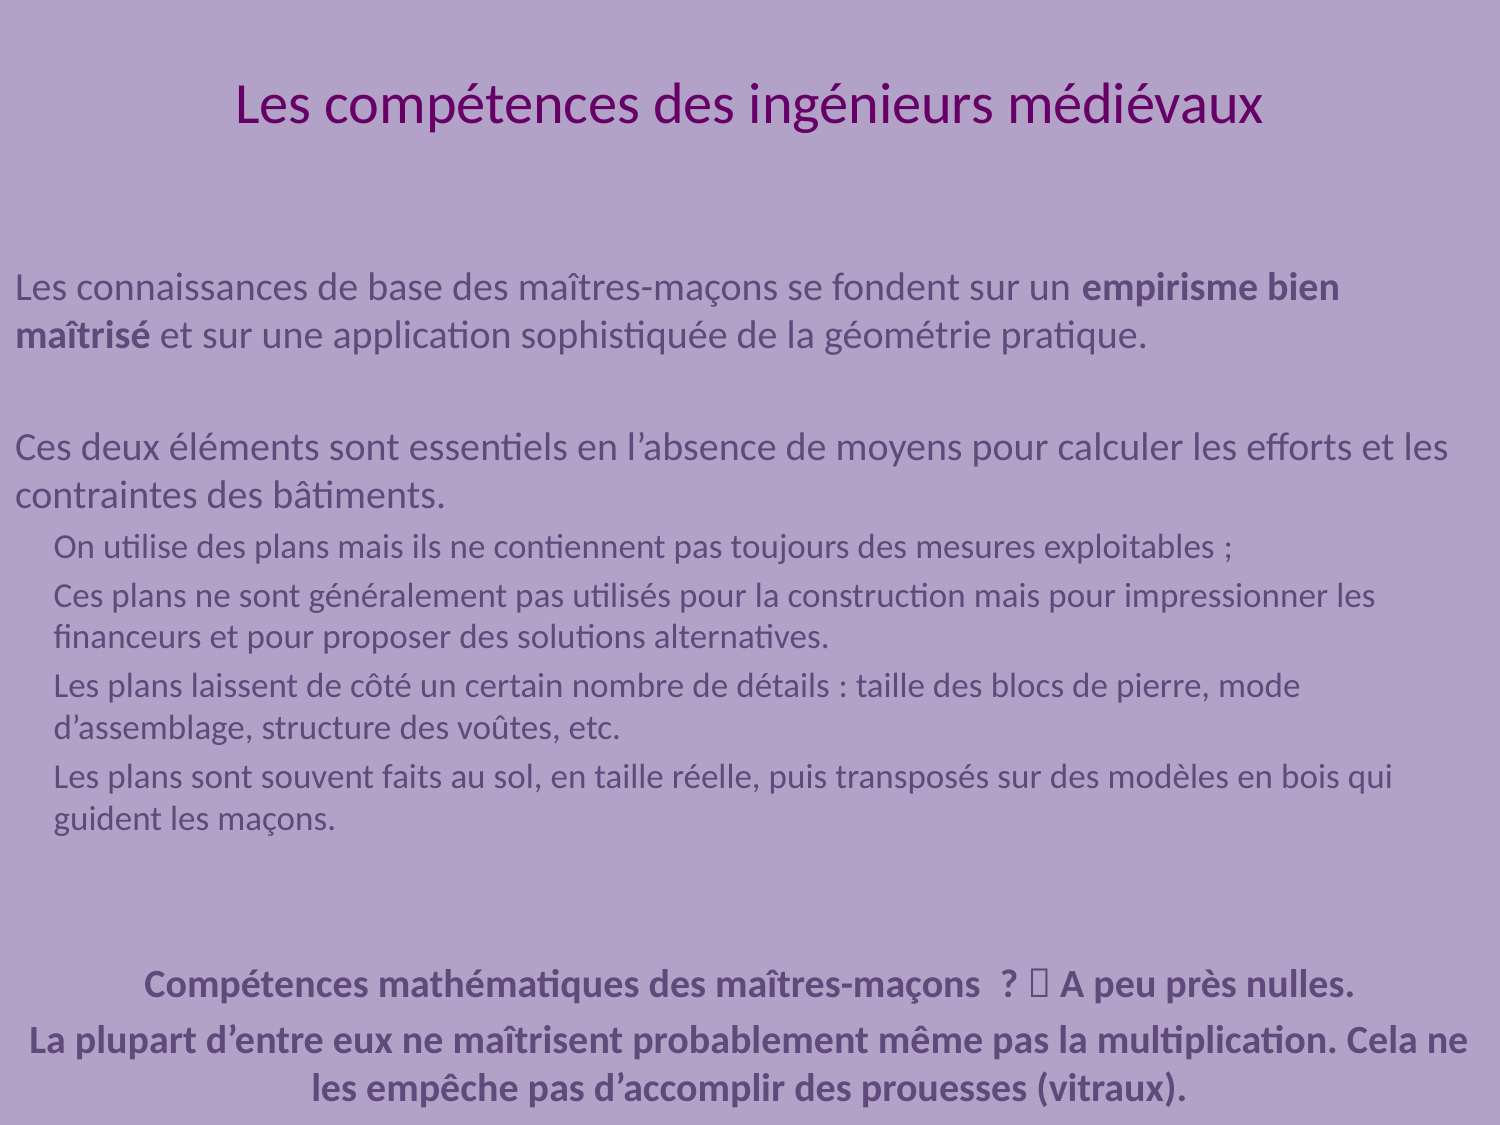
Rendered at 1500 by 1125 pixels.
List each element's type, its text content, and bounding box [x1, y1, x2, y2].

title Les compétences des ingénieurs médiévaux [75, 45, 1425, 156]
list Les connaissances de base des maîtres-maçons se fondent sur un empirisme bien maîtrisé et sur une application sophistiquée de la géométrie pratique. Ces deux éléments sont essentiels en l’absence de moyens pour calculer les efforts et les contraintes des bâtiments. On utilise des plans mais ils ne contiennent pas toujours des mesures exploitables ; Ces plans ne sont généralement pas utilisés pour la construction mais pour impressionner les financeurs et pour proposer des solutions alternatives. Les plans laissent de côté un certain nombre de détails : taille des blocs de pierre, mode d’assemblage, structure des voûtes, etc. Les plans sont souvent faits au sol, en taille réelle, puis transposés sur des modèles en bois qui guident les maçons. Compétences mathématiques des maîtres-maçons ?  A peu près nulles. La plupart d’entre eux ne maîtrisent probablement même pas la multiplication. Cela ne les empêche pas d’accomplir des prouesses (vitraux). [0, 196, 1500, 1125]
